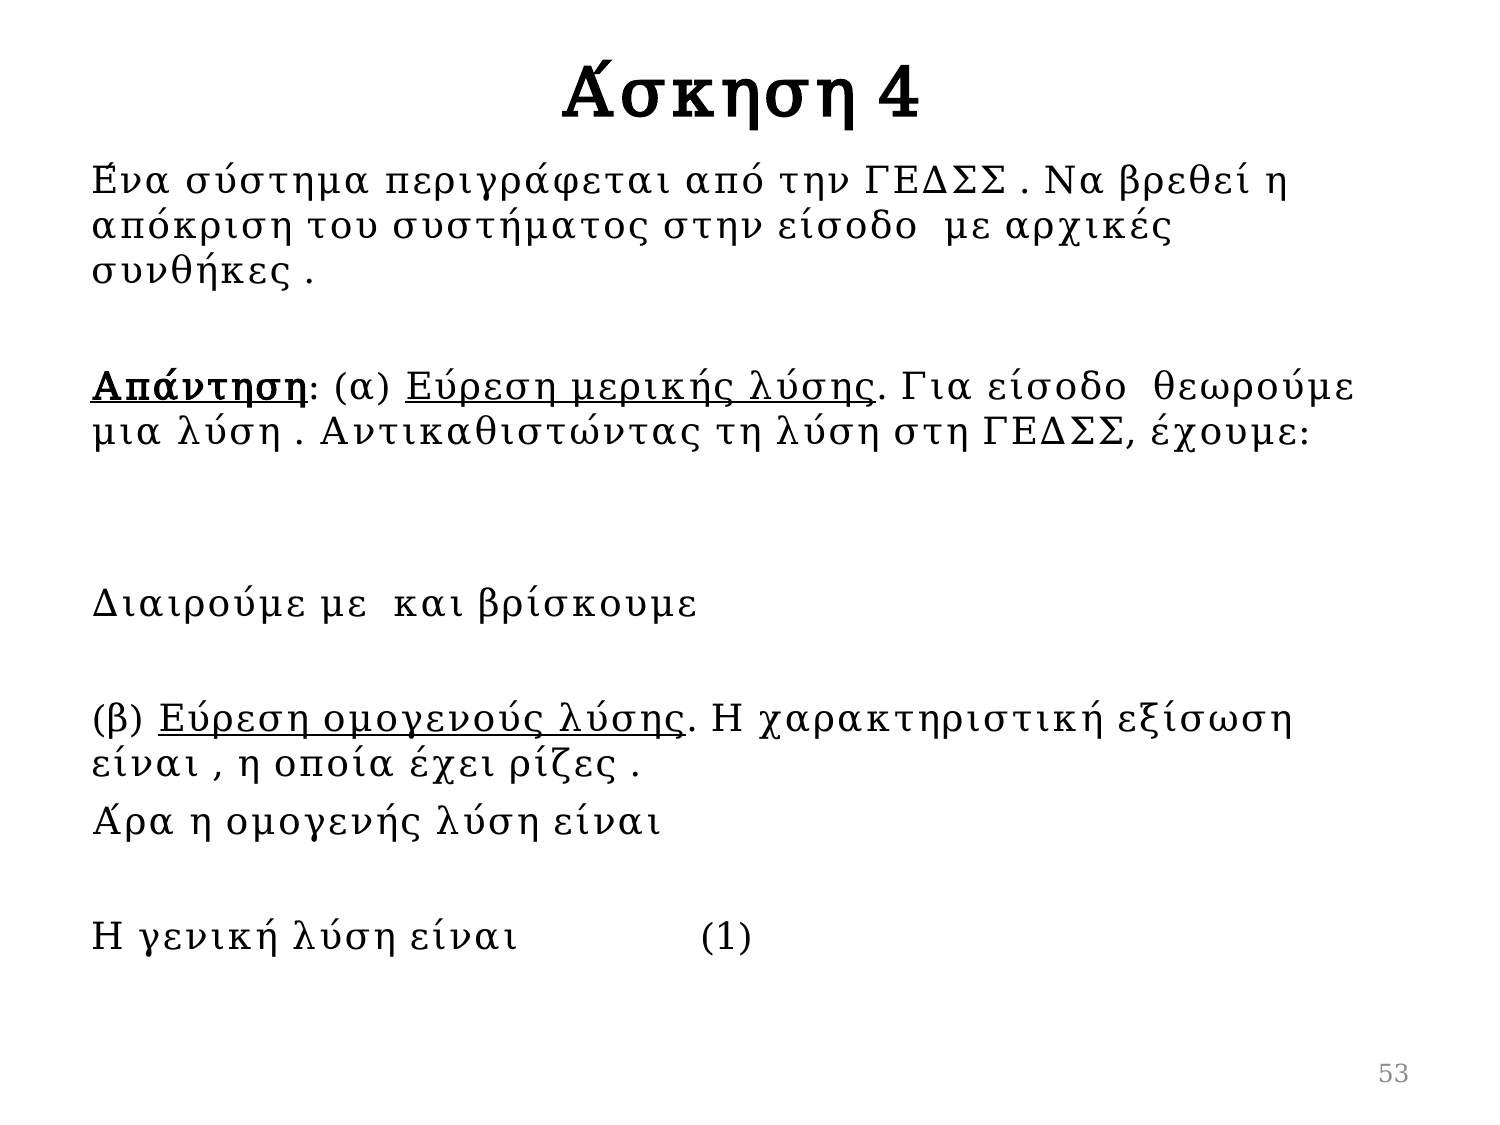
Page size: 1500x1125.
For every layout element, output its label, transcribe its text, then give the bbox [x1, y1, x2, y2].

slide_number 53 [1222, 1042, 1425, 1103]
title Άσκηση 4 [75, 19, 1425, 159]
